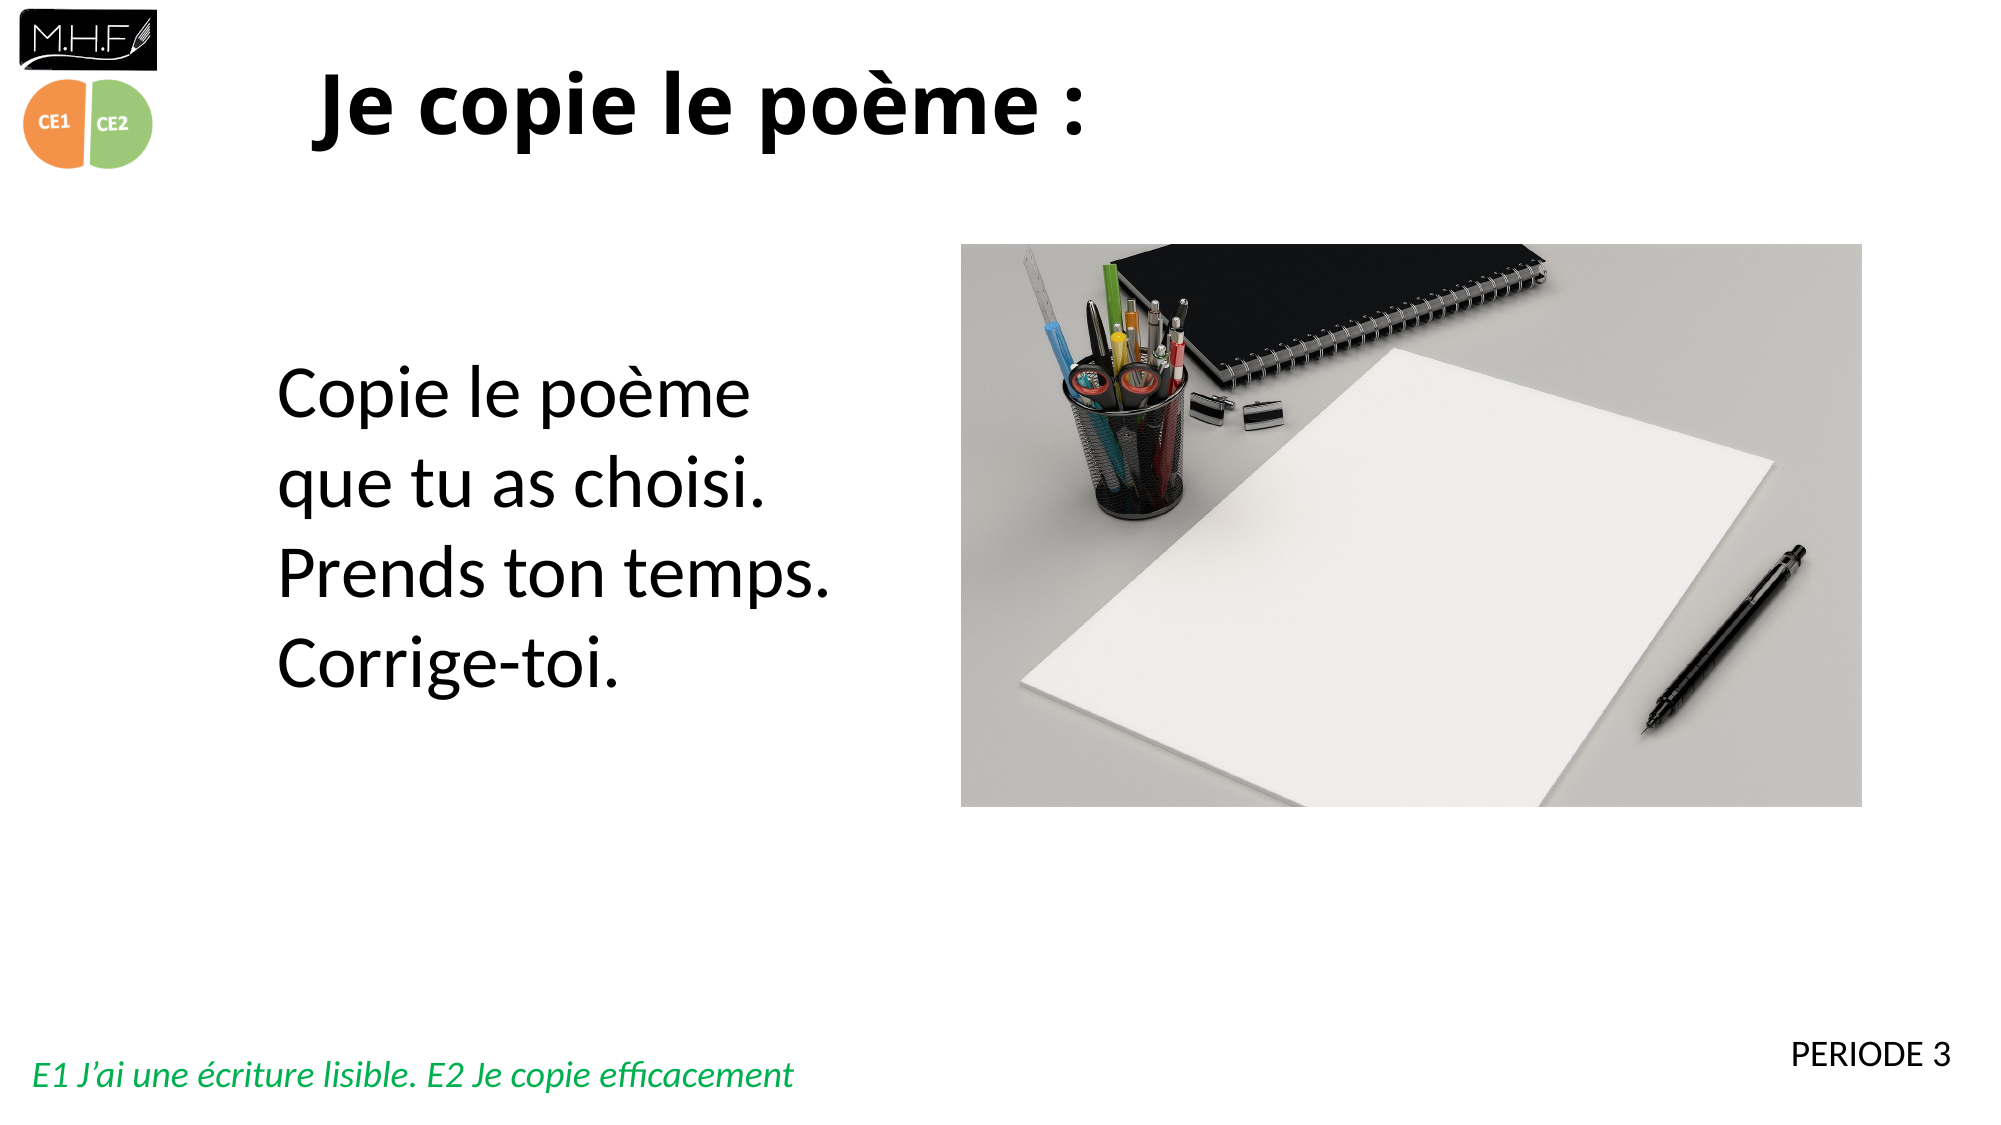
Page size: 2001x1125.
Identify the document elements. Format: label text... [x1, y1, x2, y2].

text_box Copie le poème que tu as choisi. Prends ton temps. Corrige-toi. [262, 334, 889, 845]
picture [961, 244, 1862, 807]
text_box Je copie le poème : [303, 7, 1549, 208]
picture [1, 7, 177, 207]
text_box PERIODE 3 [1362, 1021, 1967, 1082]
text_box E1 J’ai une écriture lisible. E2 Je copie efficacement [16, 1042, 886, 1125]
